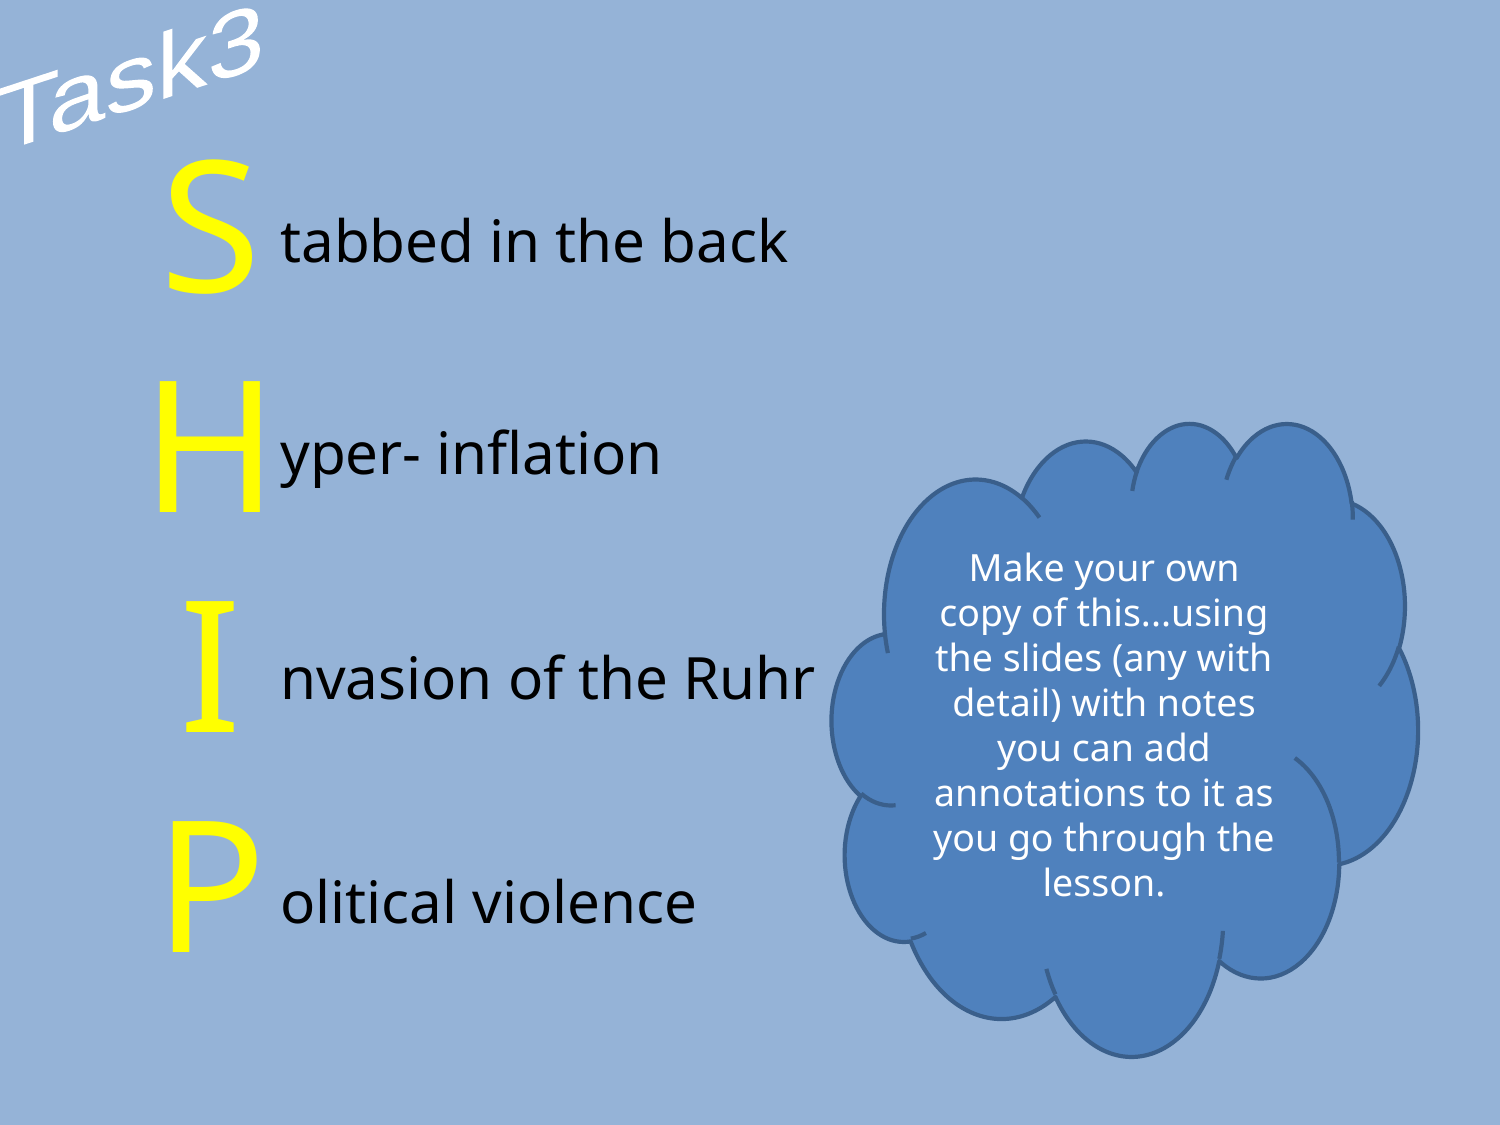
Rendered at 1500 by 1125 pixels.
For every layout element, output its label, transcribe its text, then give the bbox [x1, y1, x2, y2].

text_box S H I P [51, 101, 370, 997]
text_box tabbed in the back [265, 196, 1317, 281]
text_box yper- inflation [265, 408, 1317, 494]
text_box olitical violence [265, 857, 890, 943]
text_box nvasion of the Ruhr [265, 633, 876, 719]
text_box Make your own copy of this...using the slides (any with detail) with notes you can add annotations to it as you go through the lesson. [829, 421, 1421, 1060]
